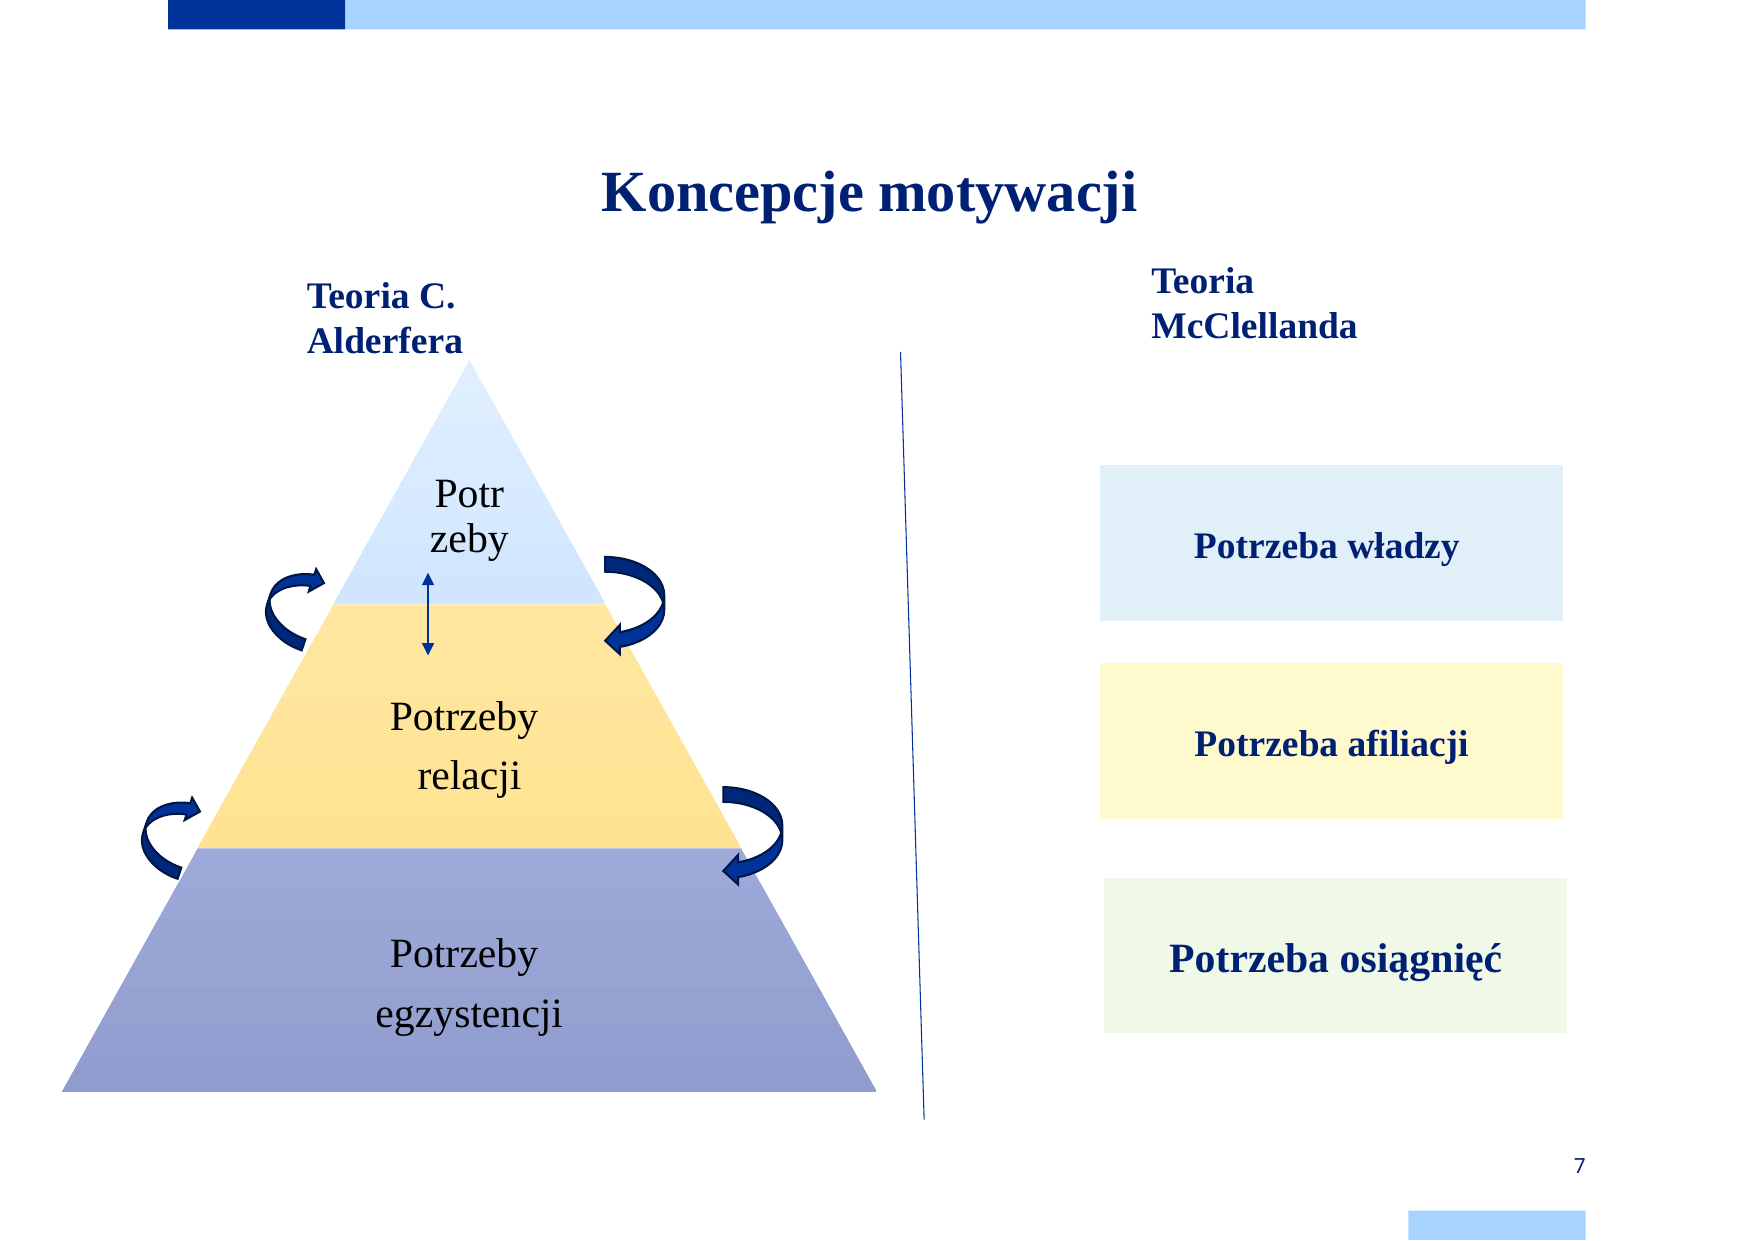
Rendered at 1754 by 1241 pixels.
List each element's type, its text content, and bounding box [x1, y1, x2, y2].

text_box Potrzeba afiliacji [1100, 663, 1563, 819]
text_box Potrzeba władzy [1100, 465, 1563, 621]
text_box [900, 351, 925, 1120]
title Koncepcje motywacji [168, 147, 1586, 325]
text_box Potrzeba osiągnięć [1104, 878, 1567, 1033]
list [61, 360, 877, 1093]
text_box Teoria McClellanda [1136, 248, 1439, 354]
text_box Teoria C. Alderfera [292, 264, 594, 360]
slide_number 7 [1408, 1151, 1586, 1182]
